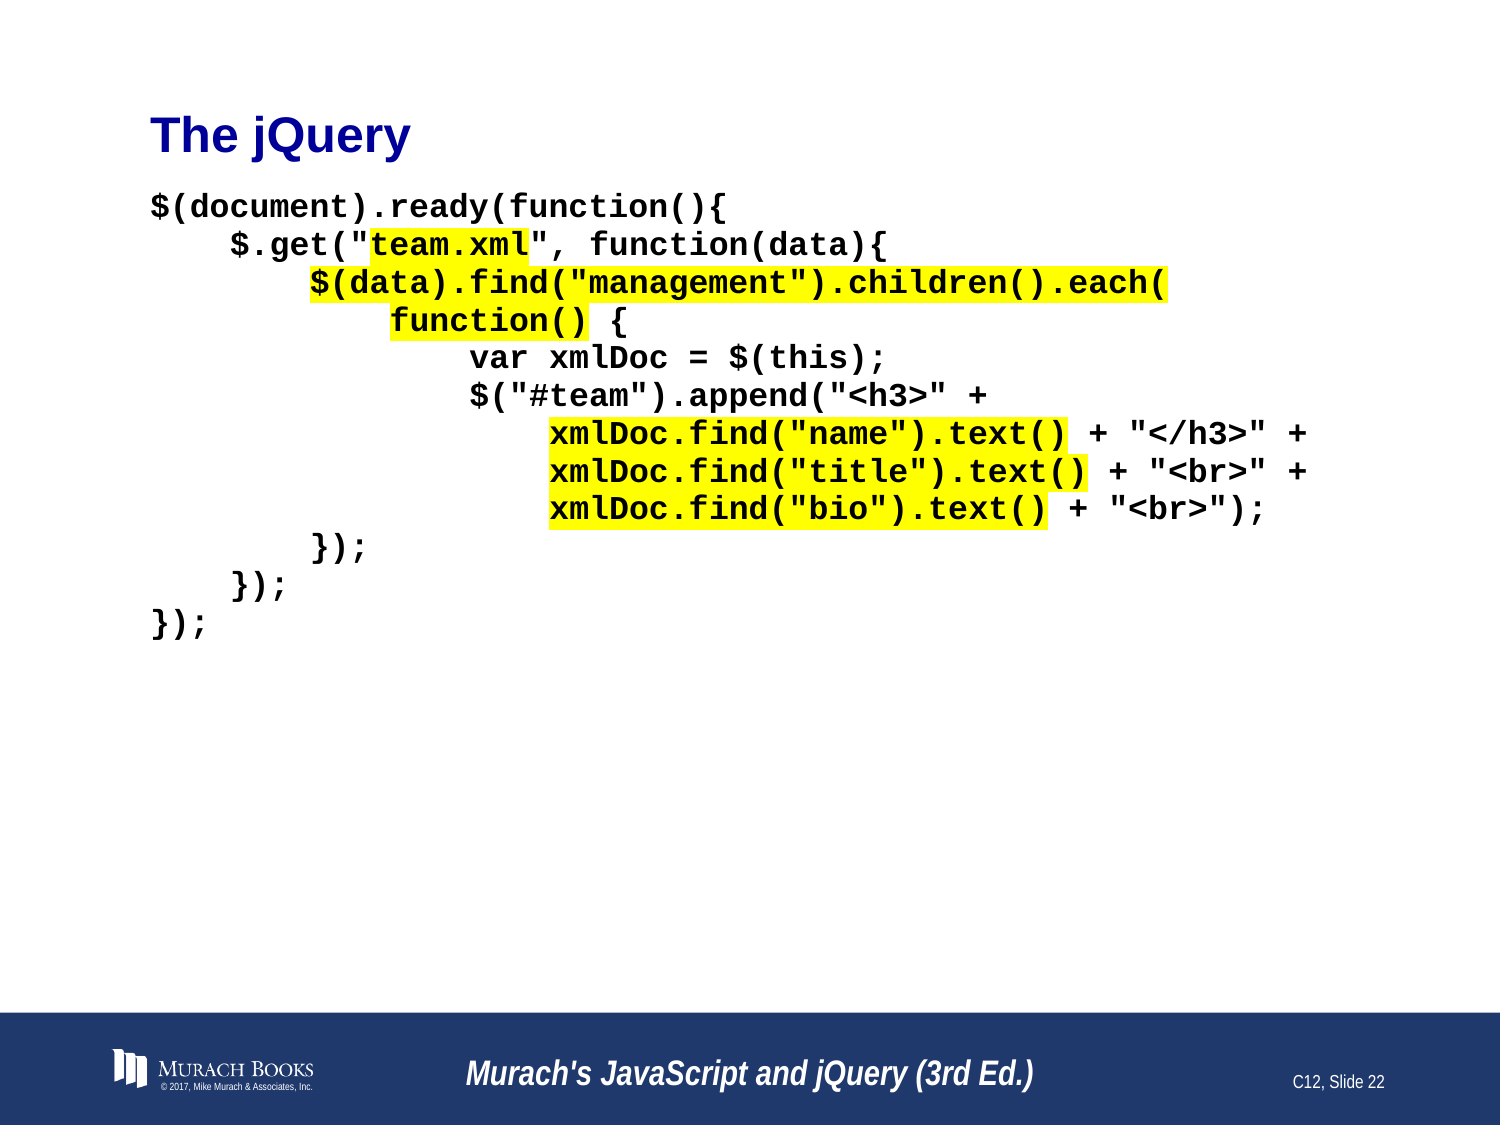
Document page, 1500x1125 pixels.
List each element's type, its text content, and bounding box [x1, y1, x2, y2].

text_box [149, 189, 1348, 701]
slide_number Murach's JavaScript and jQuery (3rd Ed.) [463, 1025, 1050, 1100]
footer © 2017, Mike Murach & Associates, Inc. [12, 1025, 463, 1100]
title The jQuery [150, 102, 1350, 164]
slide_number C12, Slide 22 [1087, 1025, 1400, 1100]
